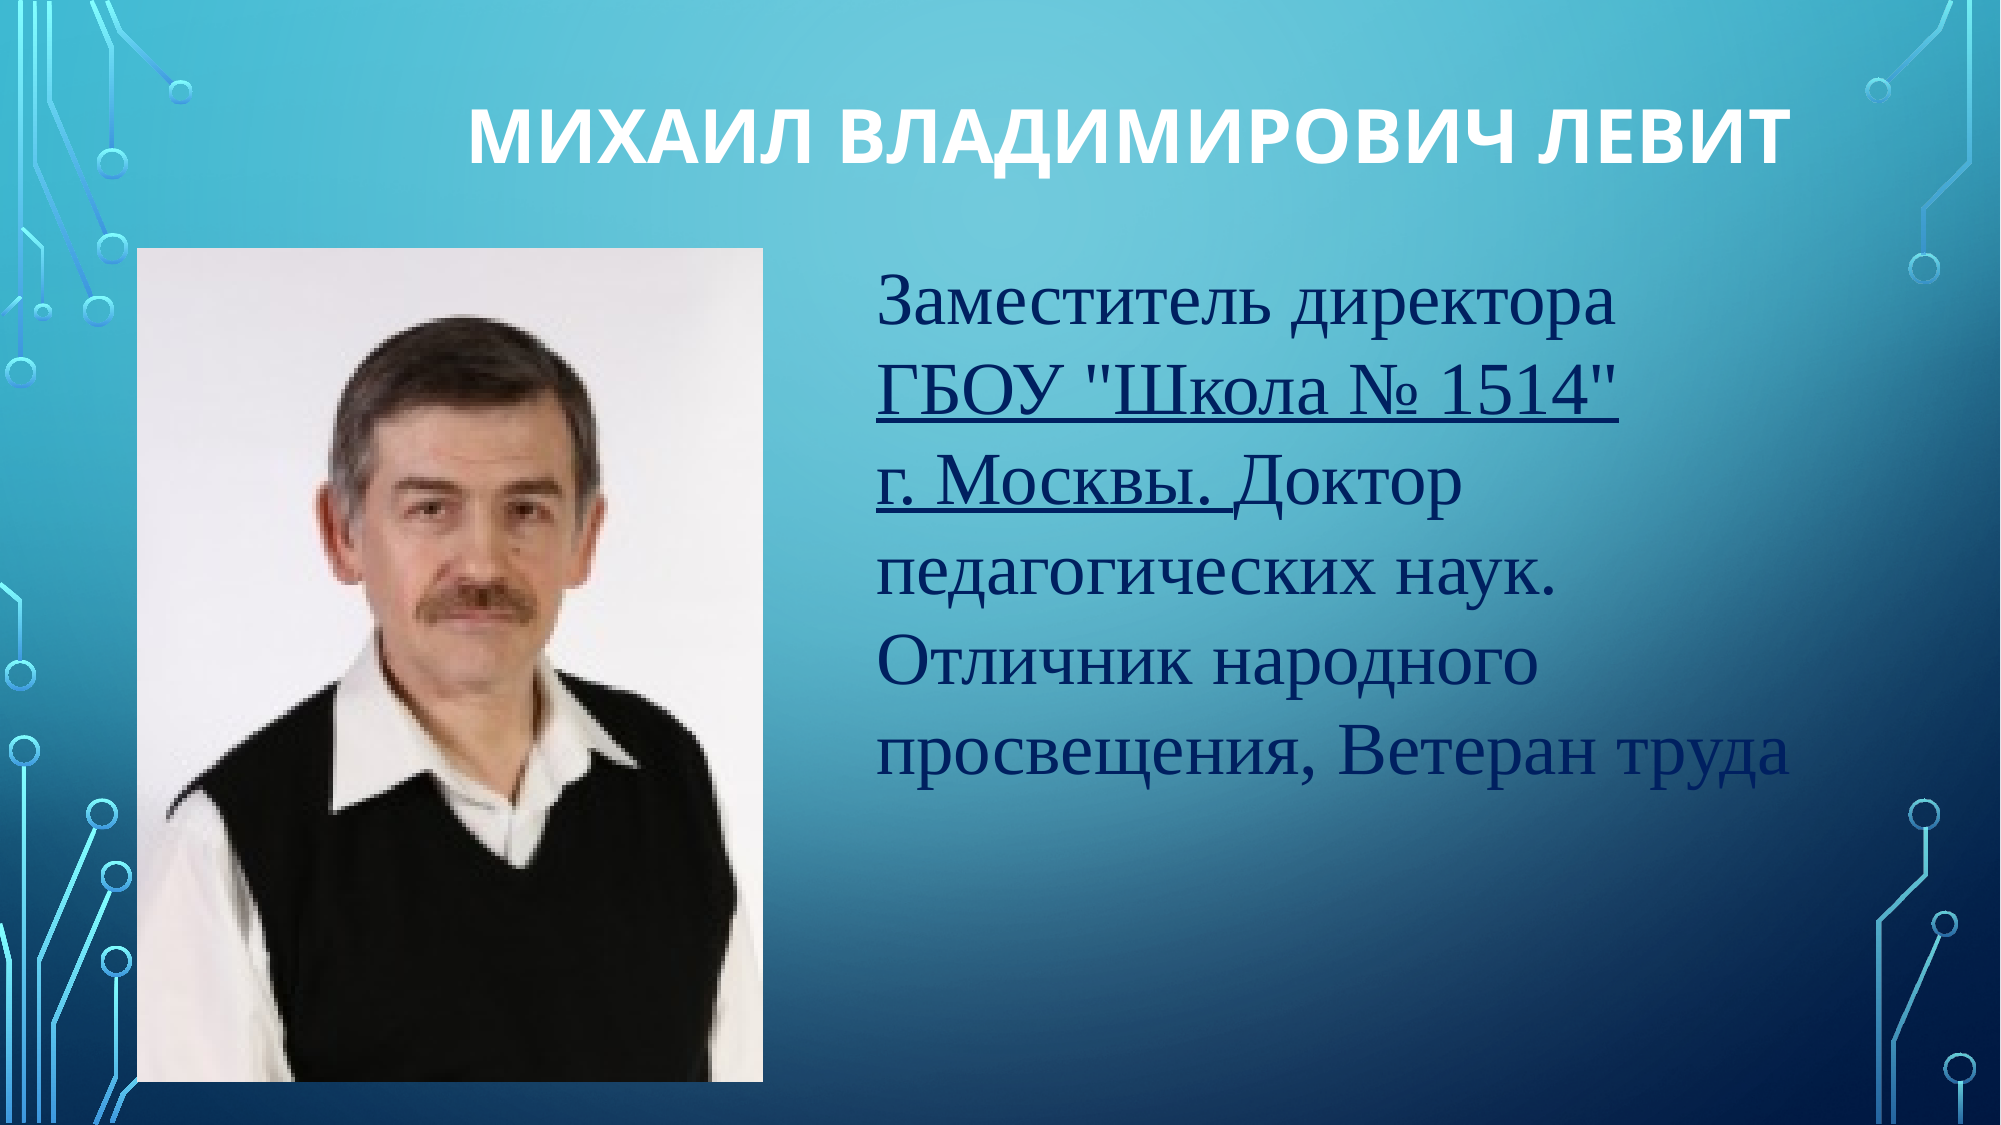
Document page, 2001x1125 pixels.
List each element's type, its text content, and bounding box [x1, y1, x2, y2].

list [137, 247, 763, 1082]
text_box Заместитель директора ГБОУ "Школа № 1514" г. Москвы. Доктор педагогических наук. Отличник народного просвещения, Ветеран труда [861, 241, 1863, 797]
title Михаил Владимирович Левит [450, 30, 1861, 249]
